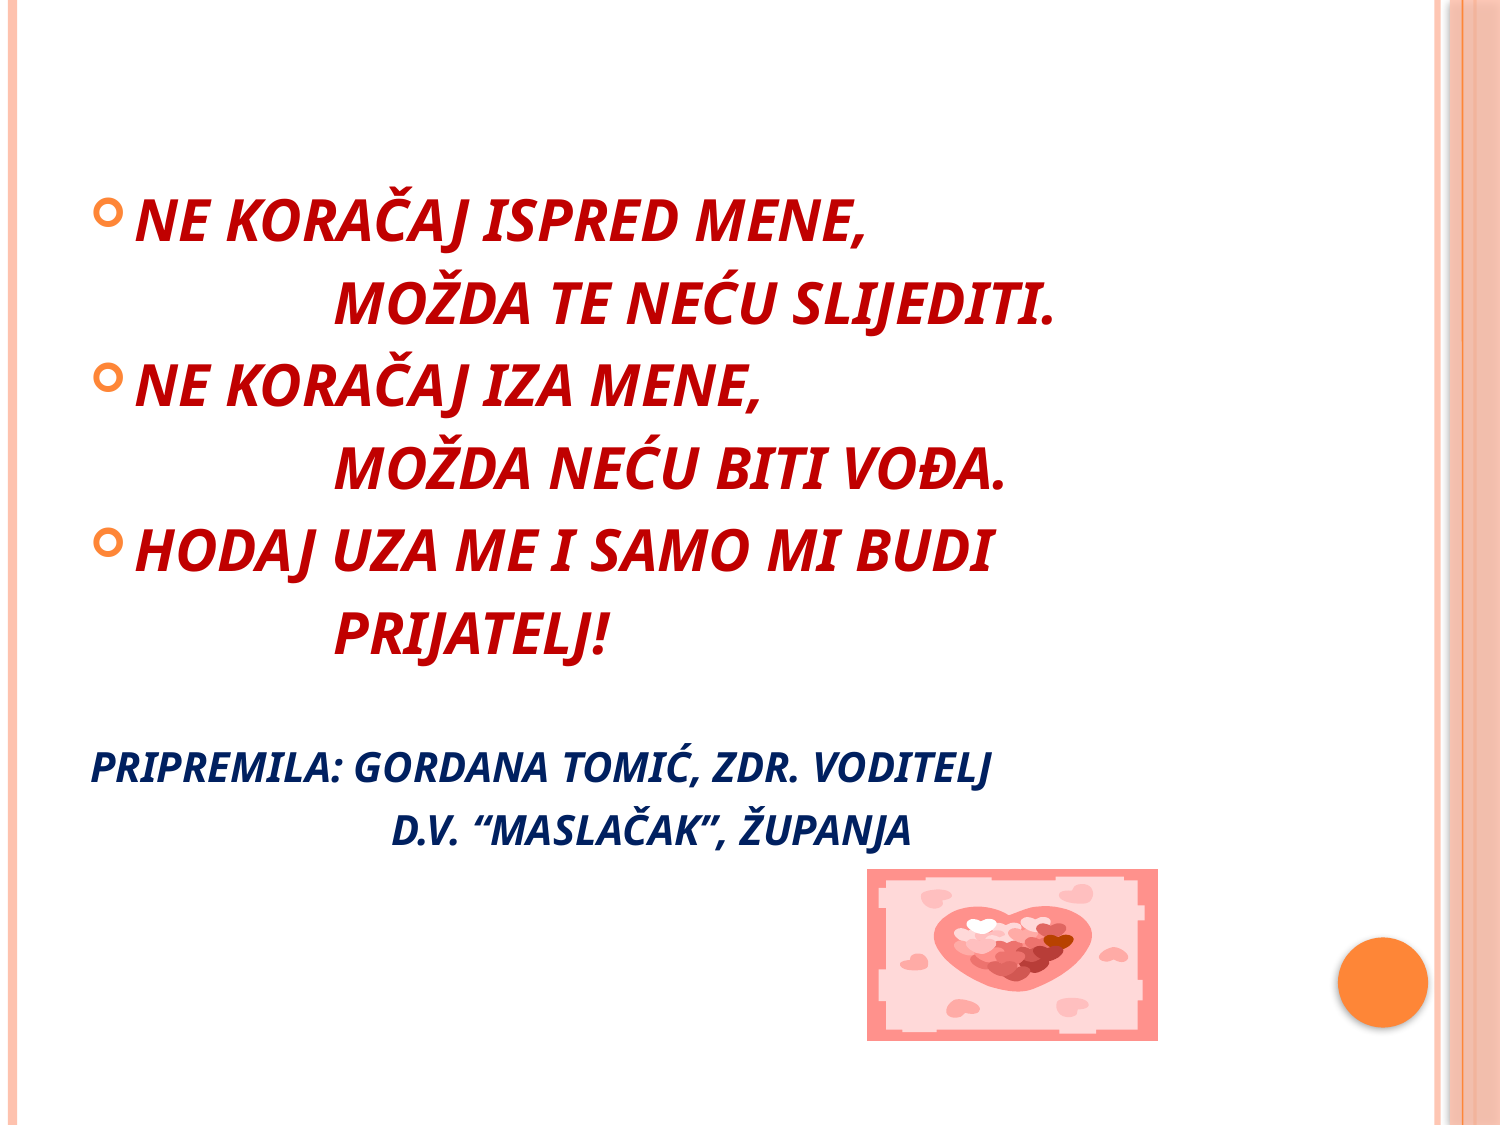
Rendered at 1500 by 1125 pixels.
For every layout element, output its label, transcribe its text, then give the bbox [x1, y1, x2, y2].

list NE KORAČAJ ISPRED MENE, MOŽDA TE NEĆU SLIJEDITI. NE KORAČAJ IZA MENE, MOŽDA NEĆU BITI VOĐA. HODAJ UZA ME I SAMO MI BUDI PRIJATELJ! PRIPREMILA: GORDANA TOMIĆ, ZDR. VODITELJ D.V. “MASLAČAK”, ŽUPANJA [74, 175, 1301, 1063]
picture [866, 866, 1161, 1044]
